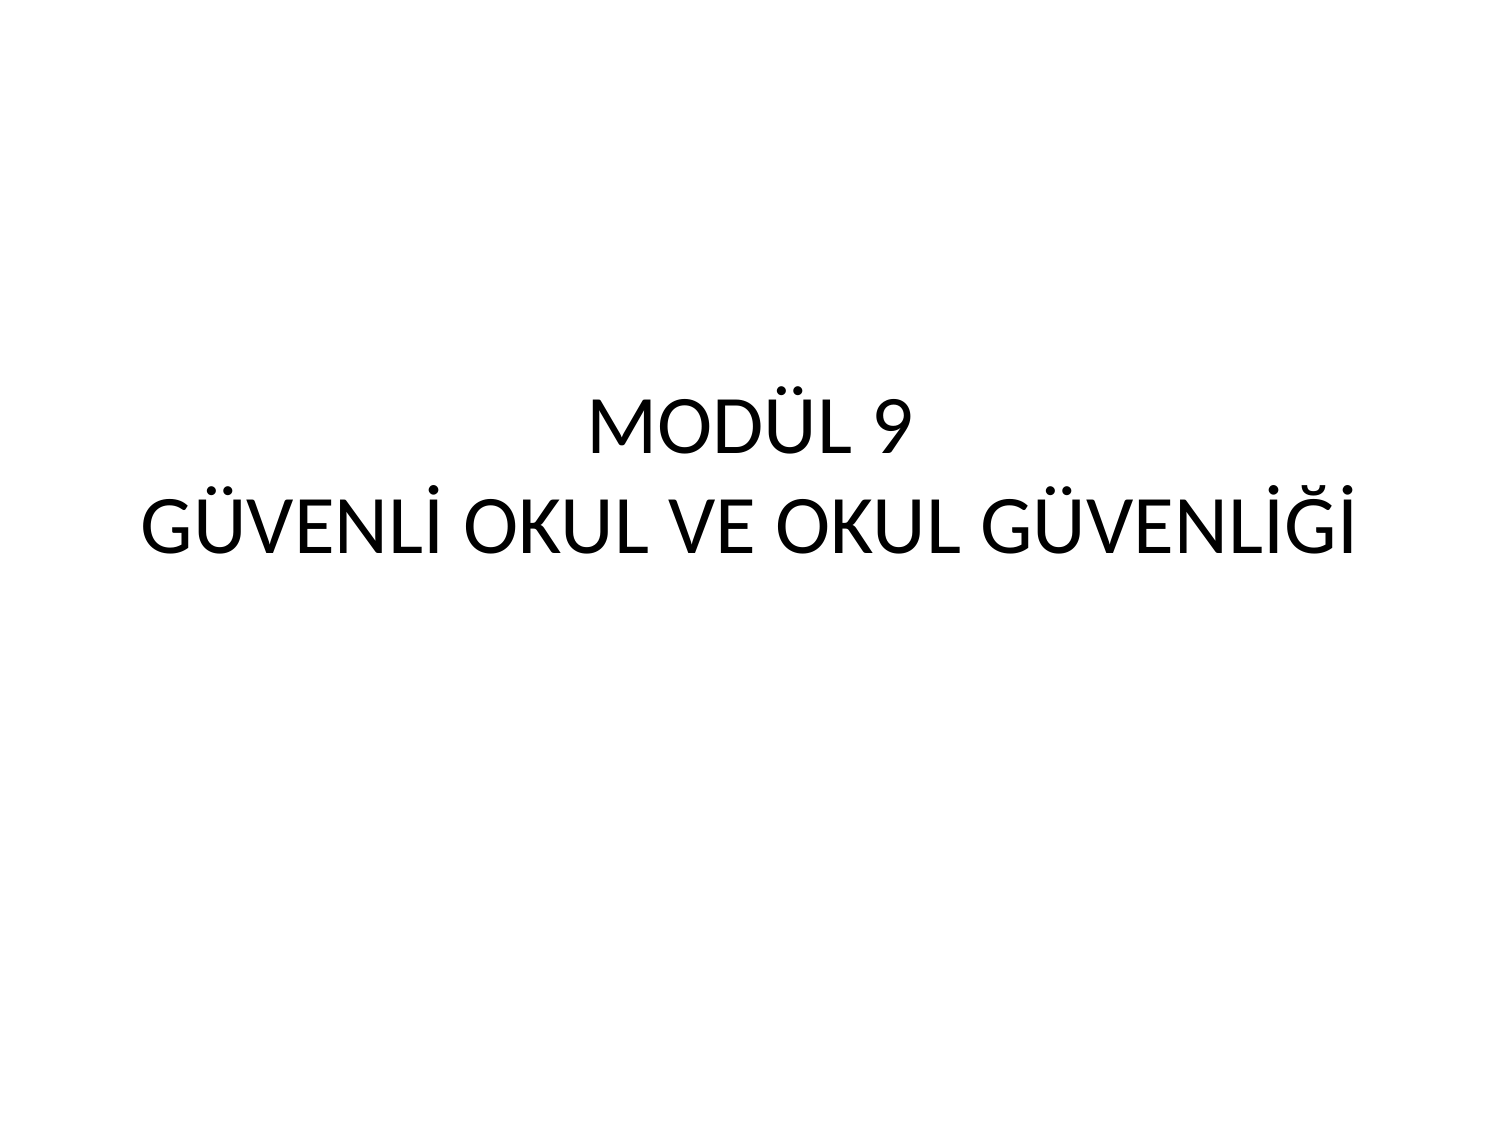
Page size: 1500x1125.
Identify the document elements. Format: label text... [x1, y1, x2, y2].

title MODÜL 9 GÜVENLİ OKUL VE OKUL GÜVENLİĞİ [112, 349, 1388, 591]
